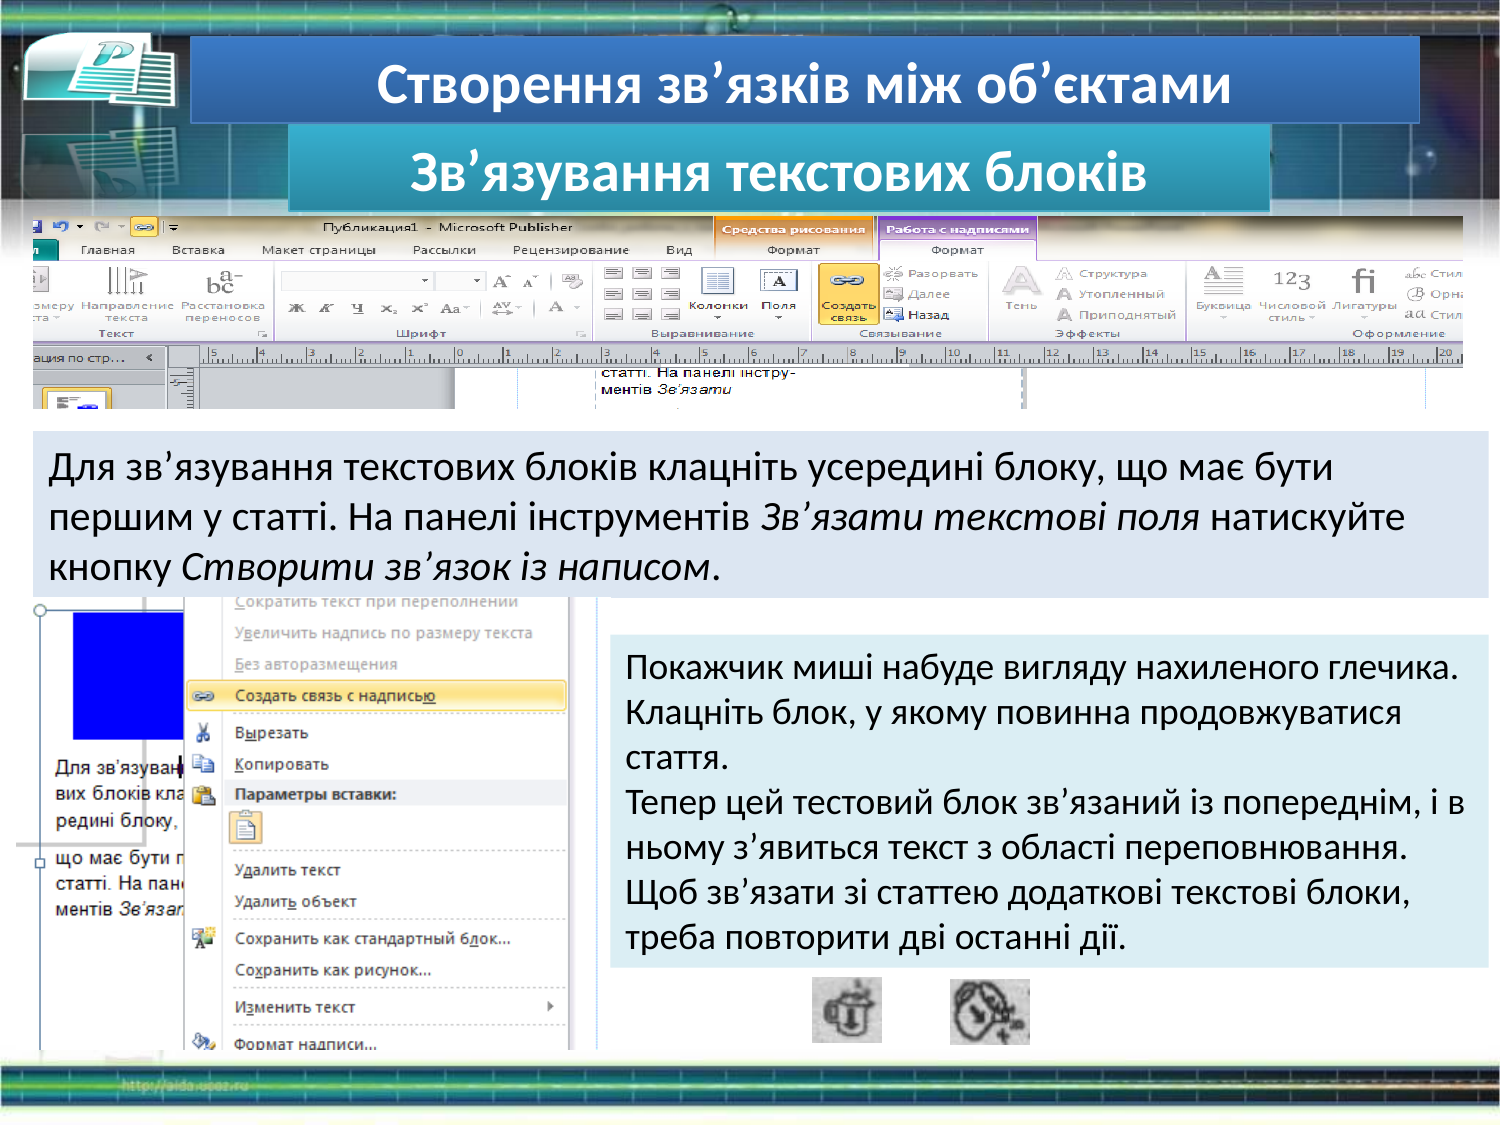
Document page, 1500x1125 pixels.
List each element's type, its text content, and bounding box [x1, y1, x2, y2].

text_box Покажчик миші набуде вигляду нахиленого глечика. Клацніть блок, у якому повинна продовжуватися стаття. Тепер цей тестовий блок зв’язаний із попереднім, і в ньому з’явиться текст з області переповнювання. Щоб зв’язати зі статтею додаткові текстові блоки, треба повторити дві останні дії. [616, 634, 1489, 968]
text_box Для зв’язування текстових блоків клацніть усередині блоку, що має бути першим у статті. На панелі інструментів Зв’язати текстові поля натискуйте кнопку Створити зв’язок із написом. [33, 431, 1489, 598]
text_box Створення зв’язків між об’єктами [200, 37, 1420, 124]
picture [0, 0, 1500, 1125]
text_box Зв’язування текстових блоків [289, 125, 1270, 211]
